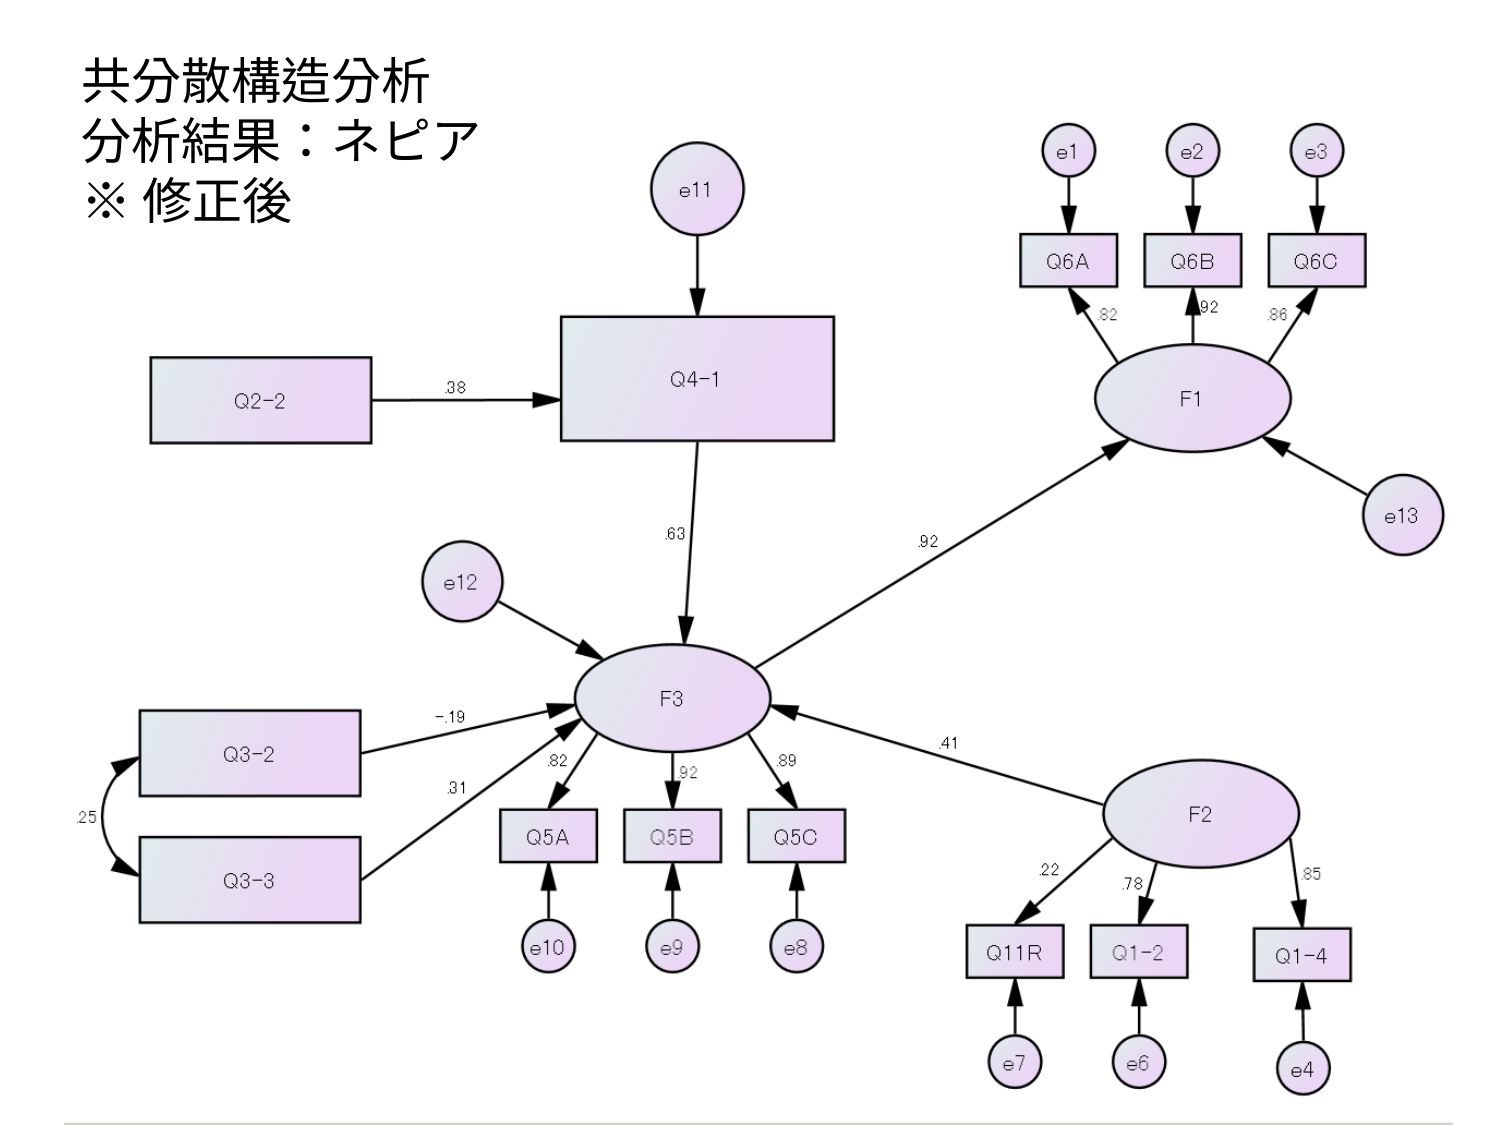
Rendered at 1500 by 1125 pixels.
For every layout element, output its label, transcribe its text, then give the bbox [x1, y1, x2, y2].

text_box 共分散構造分析 分析結果：ネピア ※修正後 [66, 42, 645, 112]
picture [64, 112, 1453, 1125]
